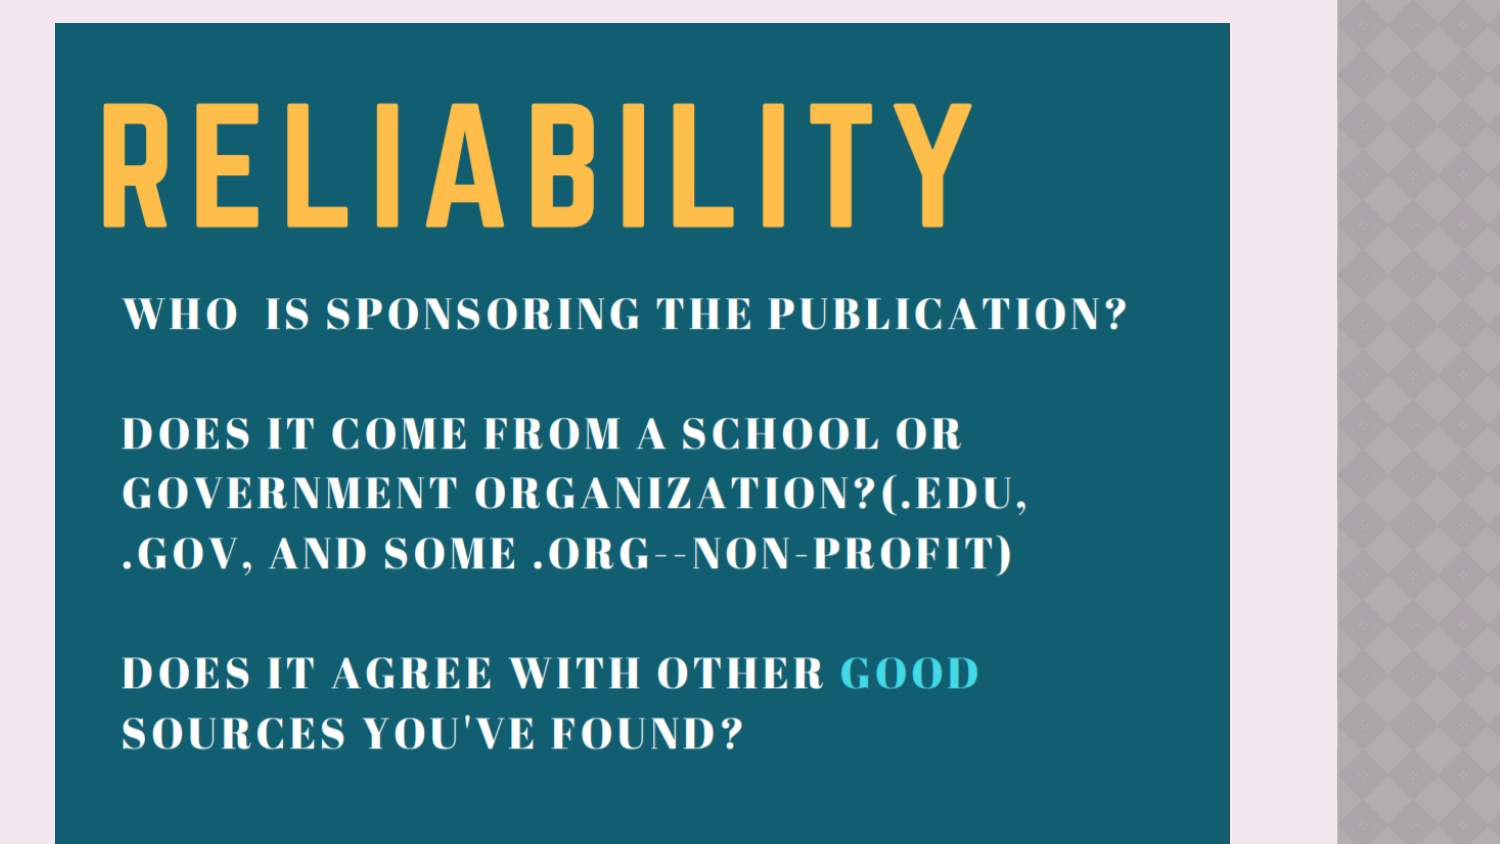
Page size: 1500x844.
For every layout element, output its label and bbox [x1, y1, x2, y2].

picture [55, 23, 1230, 844]
